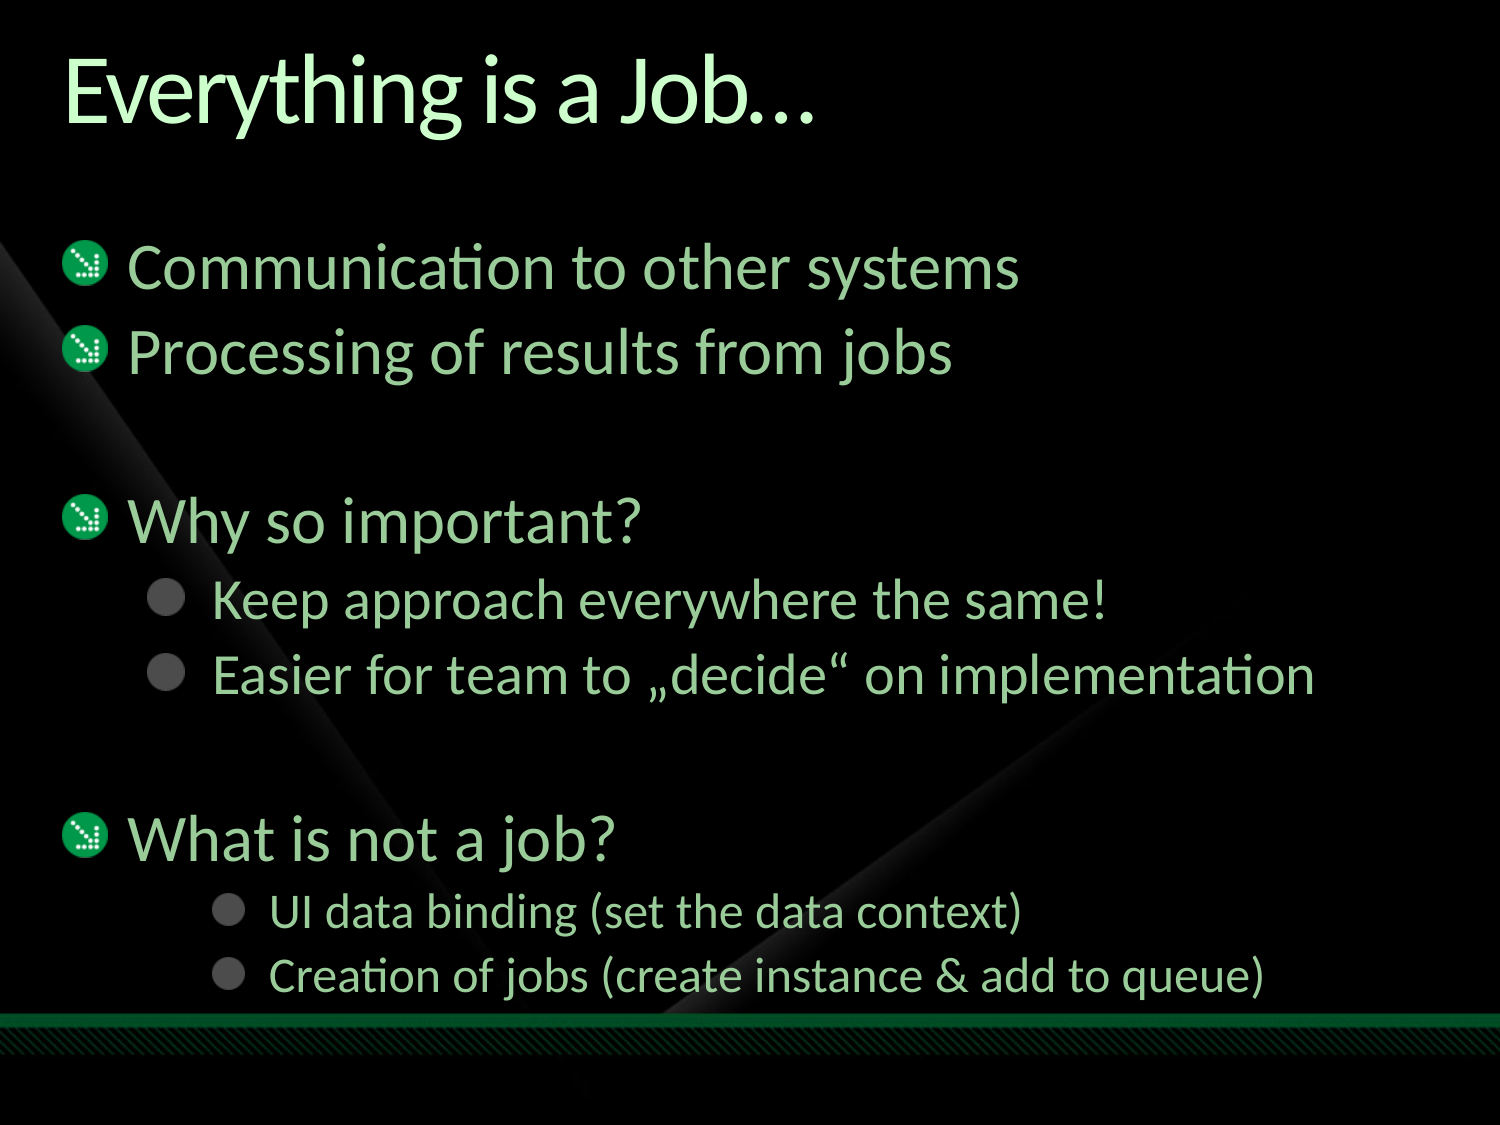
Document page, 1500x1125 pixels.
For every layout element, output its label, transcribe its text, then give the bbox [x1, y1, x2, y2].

picture [0, 0, 1500, 1125]
title Everything is a Job… [62, 37, 1438, 147]
list Communication to other systems Processing of results from jobs Why so important? Keep approach everywhere the same! Easier for team to „decide“ on implementation What is not a job? UI data binding (set the data context) Creation of jobs (create instance & add to queue) [62, 231, 1438, 595]
